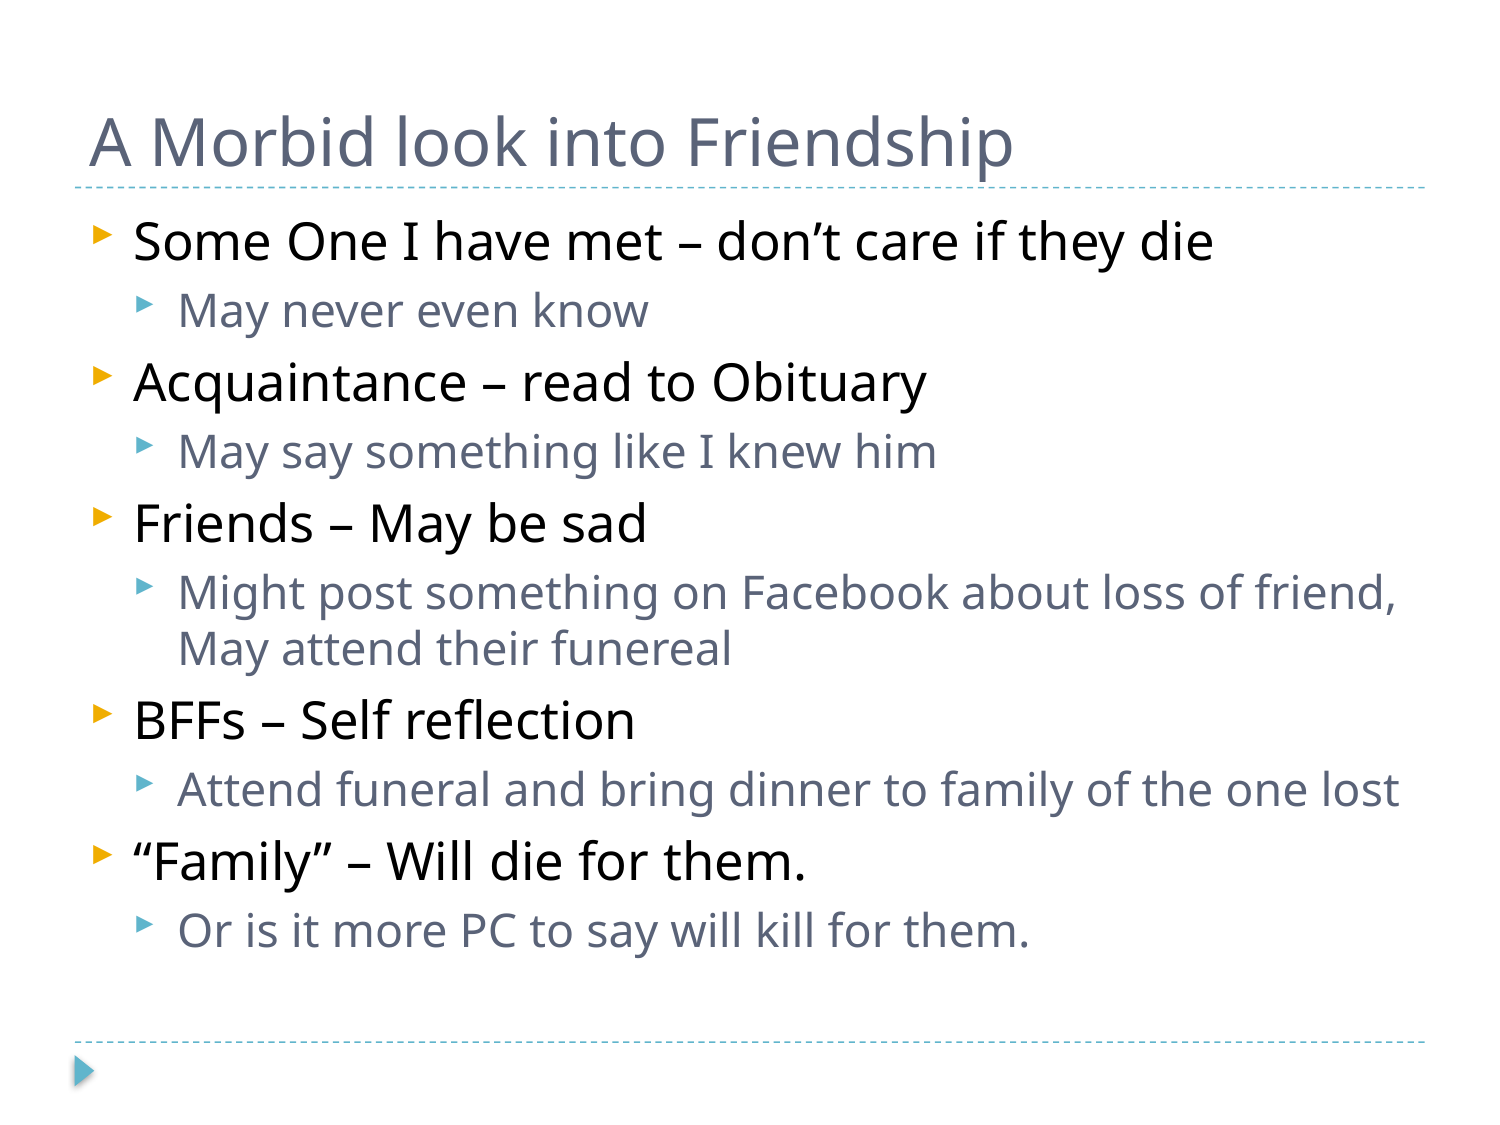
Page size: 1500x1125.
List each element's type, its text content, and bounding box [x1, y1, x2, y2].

title A Morbid look into Friendship [75, 24, 1425, 188]
list Some One I have met – don’t care if they die May never even know Acquaintance – read to Obituary May say something like I knew him Friends – May be sad Might post something on Facebook about loss of friend, May attend their funereal BFFs – Self reflection Attend funeral and bring dinner to family of the one lost “Family” – Will die for them. Or is it more PC to say will kill for them. [75, 200, 1425, 1010]
